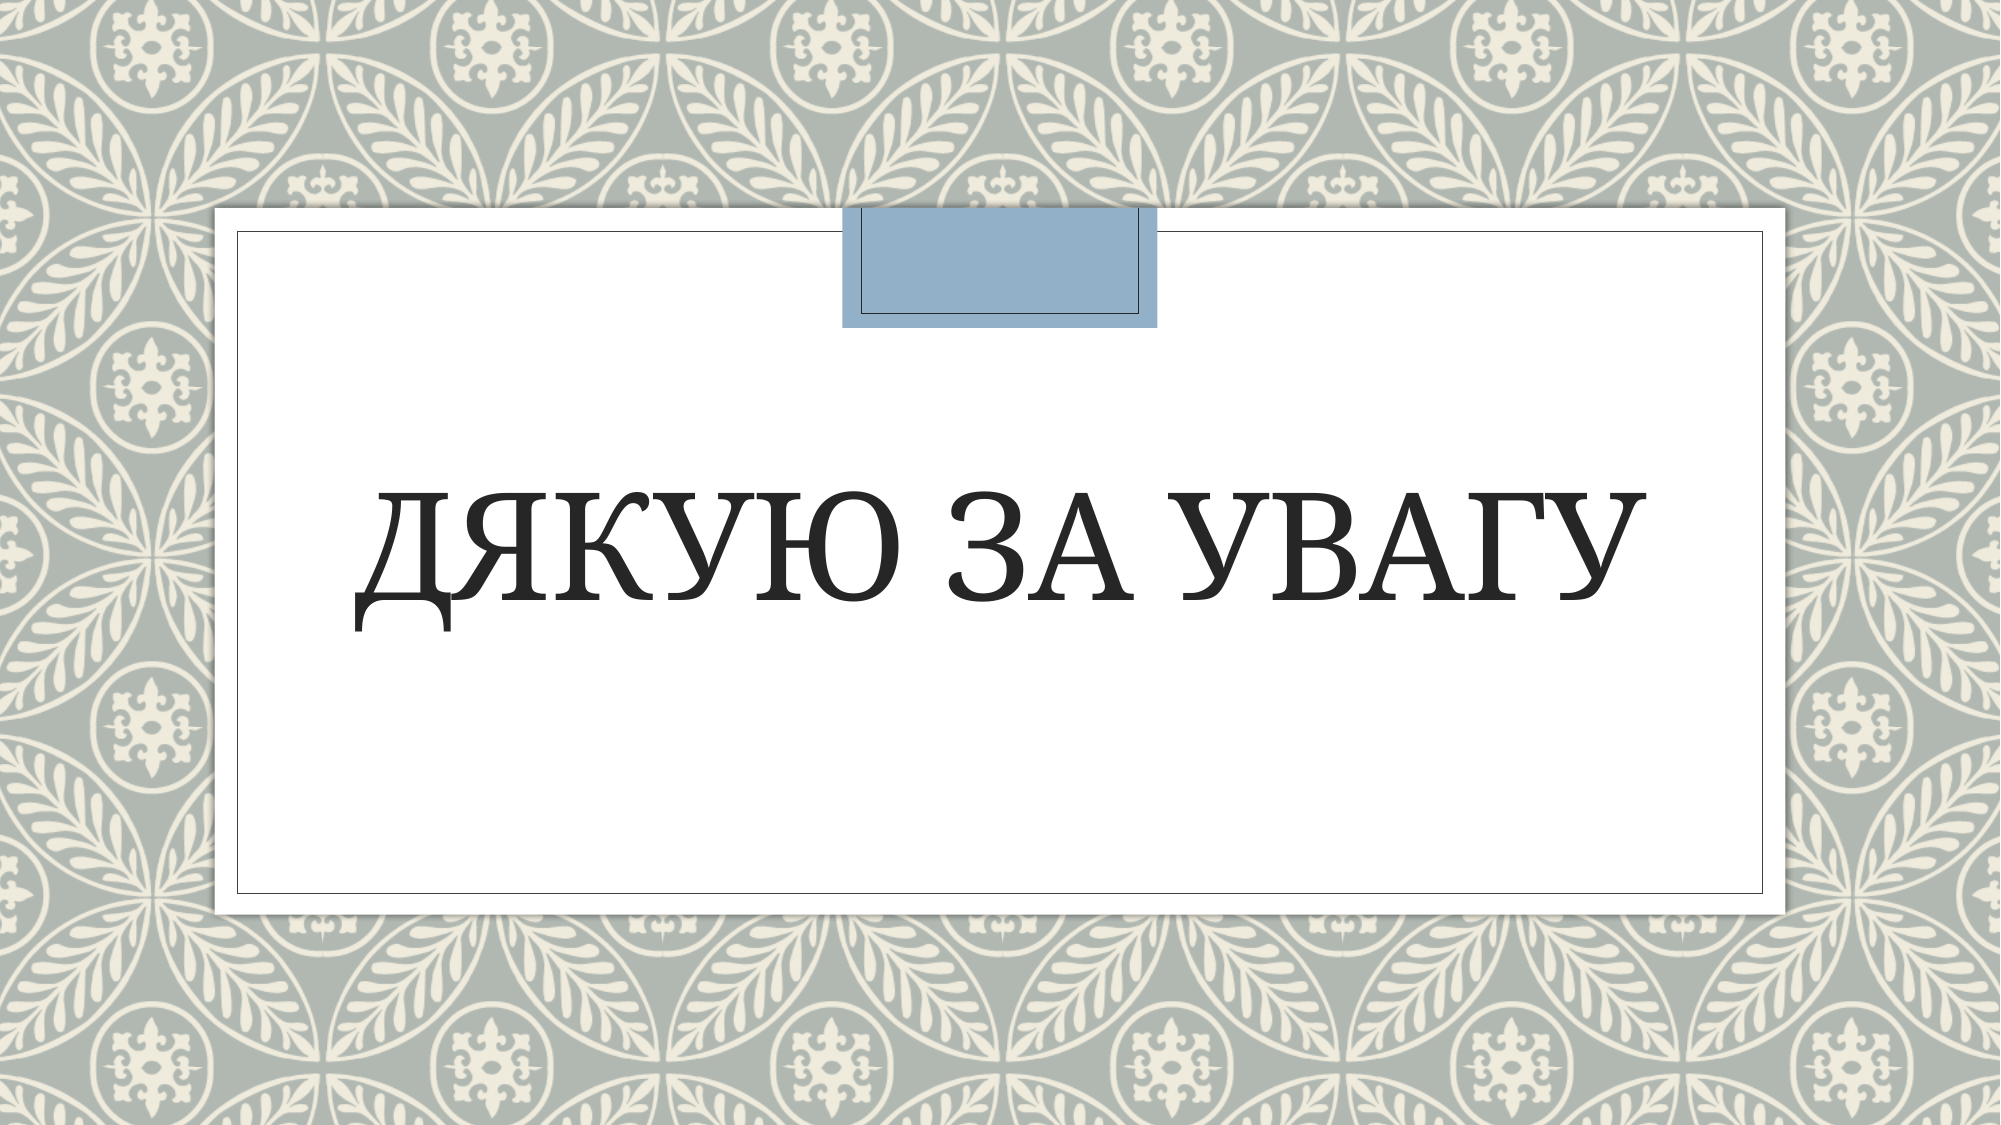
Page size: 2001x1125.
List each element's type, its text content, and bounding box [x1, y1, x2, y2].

title Дякую за увагу [256, 343, 1744, 769]
